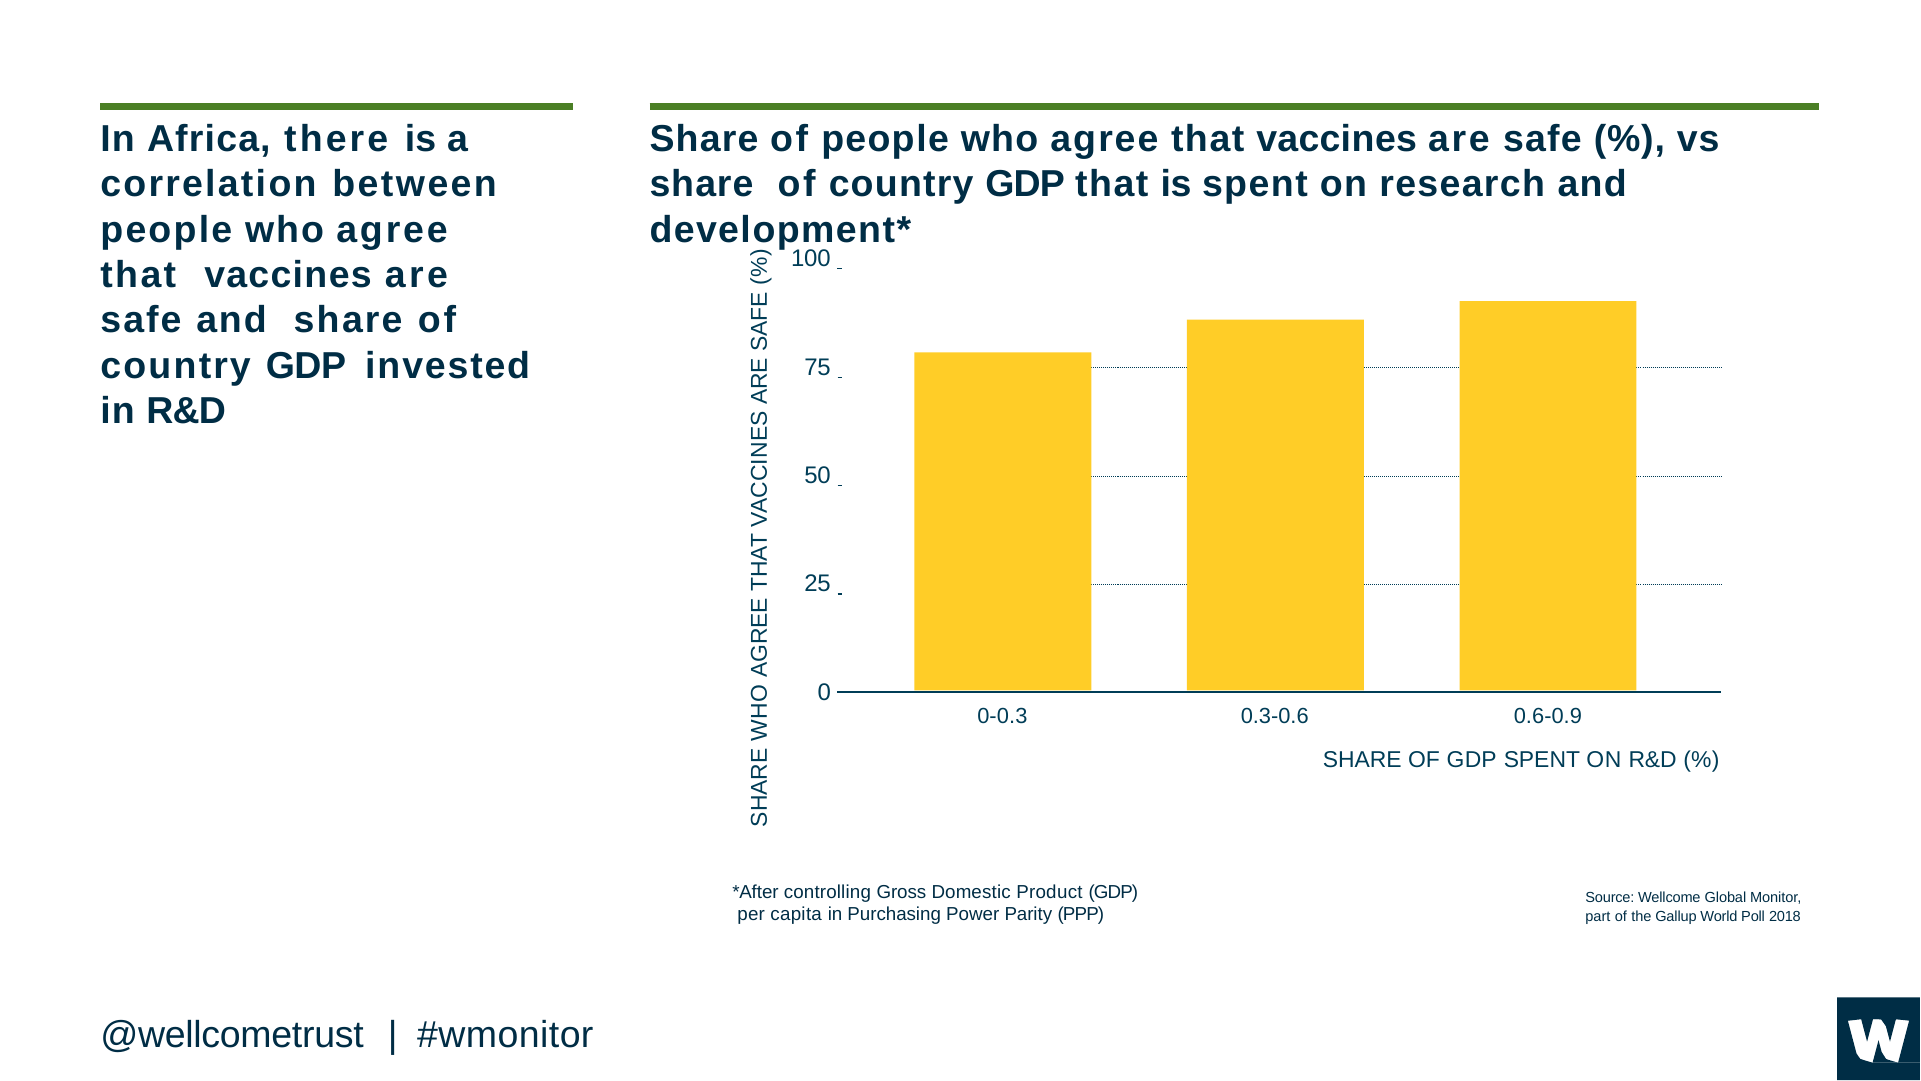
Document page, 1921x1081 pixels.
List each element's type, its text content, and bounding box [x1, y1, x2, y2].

text_box SHARE WHO AGREE THAT VACCINES ARE SAFE (%) [743, 242, 775, 830]
text_box 0 [815, 674, 833, 705]
text_box [914, 352, 1092, 691]
text_box 0.6-0.9 SHARE OF GDP SPENT ON R&D (%) [1320, 699, 1723, 773]
text_box Source: Wellcome Global Monitor, part of the Gallup World Poll 2018 [1583, 884, 1809, 924]
footer @wellcometrust | #wmonitor [98, 1010, 596, 1081]
text_box [1459, 301, 1637, 691]
text_box *After controlling Gross Domestic Product (GDP) per capita in Purchasing Power Parity (PPP) [730, 877, 1140, 925]
text_box 50 [802, 457, 914, 489]
title Share of people who agree that vaccines are safe (%), vs share of country GDP that is spent on research and development* [121, 112, 1800, 294]
text_box 75 [802, 349, 917, 380]
text_box 0.3-0.6 [1238, 699, 1313, 728]
text_box 0-0.3 [975, 699, 1031, 728]
text_box 100 [788, 240, 1723, 272]
text_box 25 [802, 565, 914, 597]
text_box [1186, 319, 1364, 691]
text_box In Africa, there is a correlation between people who agree that vaccines are safe and share of country GDP invested in R&D [98, 112, 539, 432]
